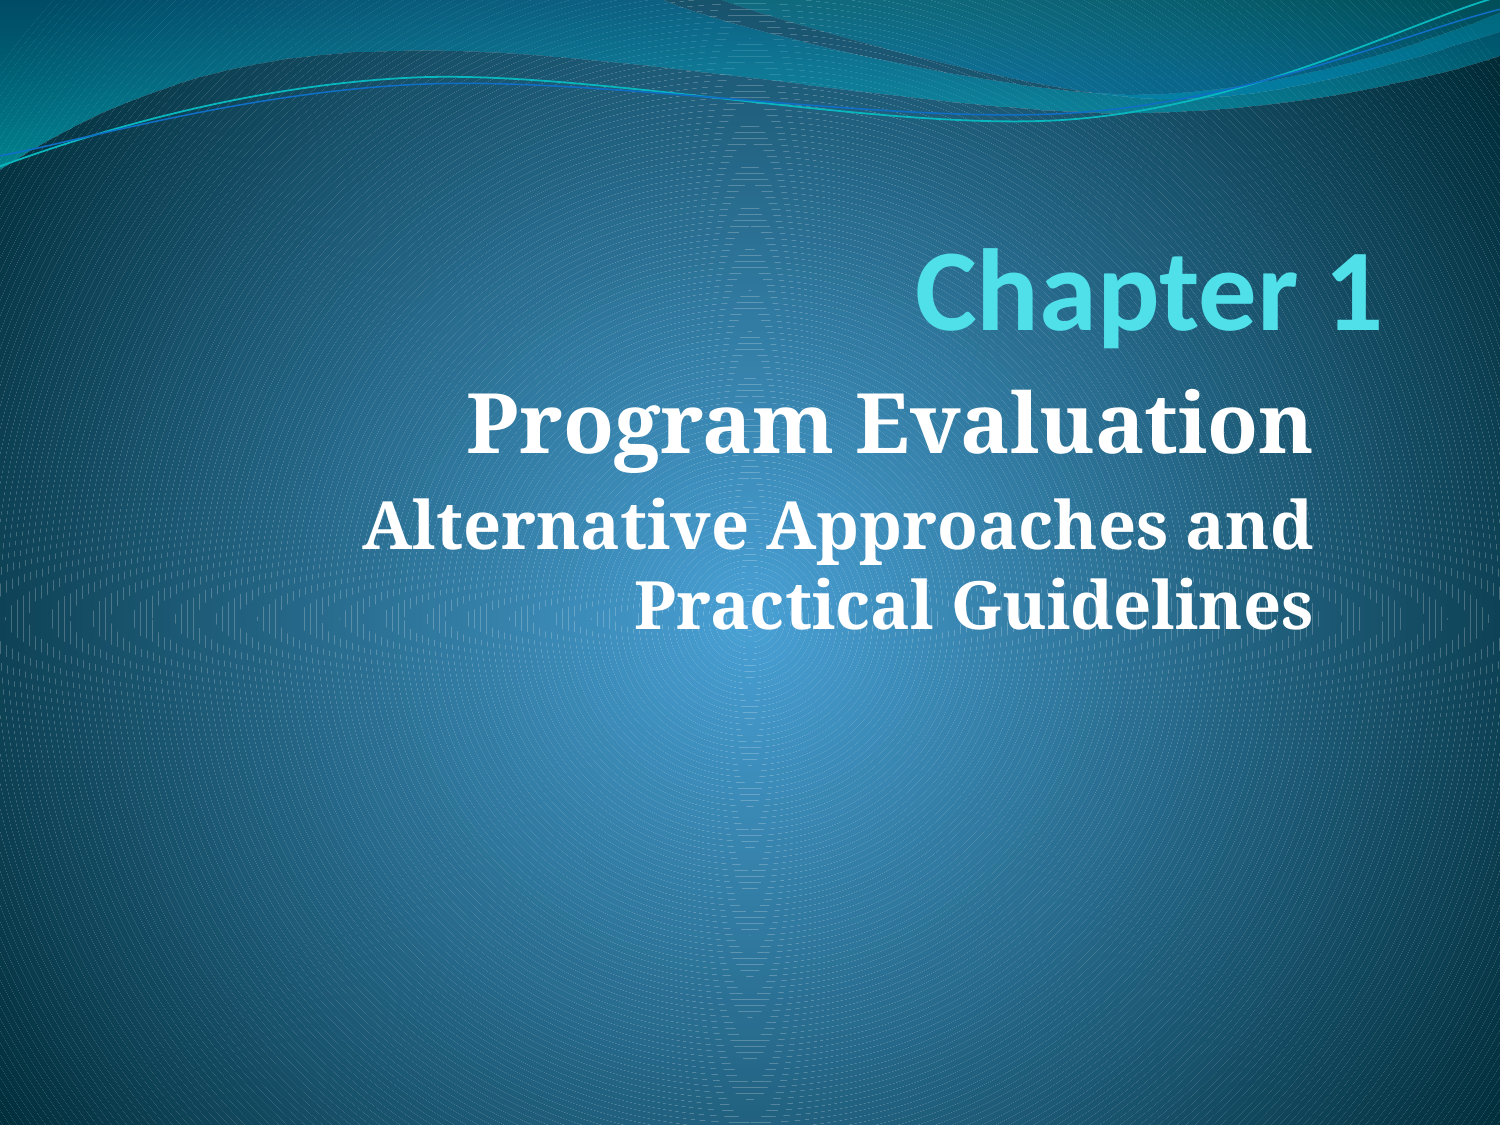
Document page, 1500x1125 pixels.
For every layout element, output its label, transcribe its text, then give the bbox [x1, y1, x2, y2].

subtitle Program Evaluation Alternative Approaches and Practical Guidelines [225, 362, 1325, 763]
title Chapter 1 [112, 112, 1388, 354]
